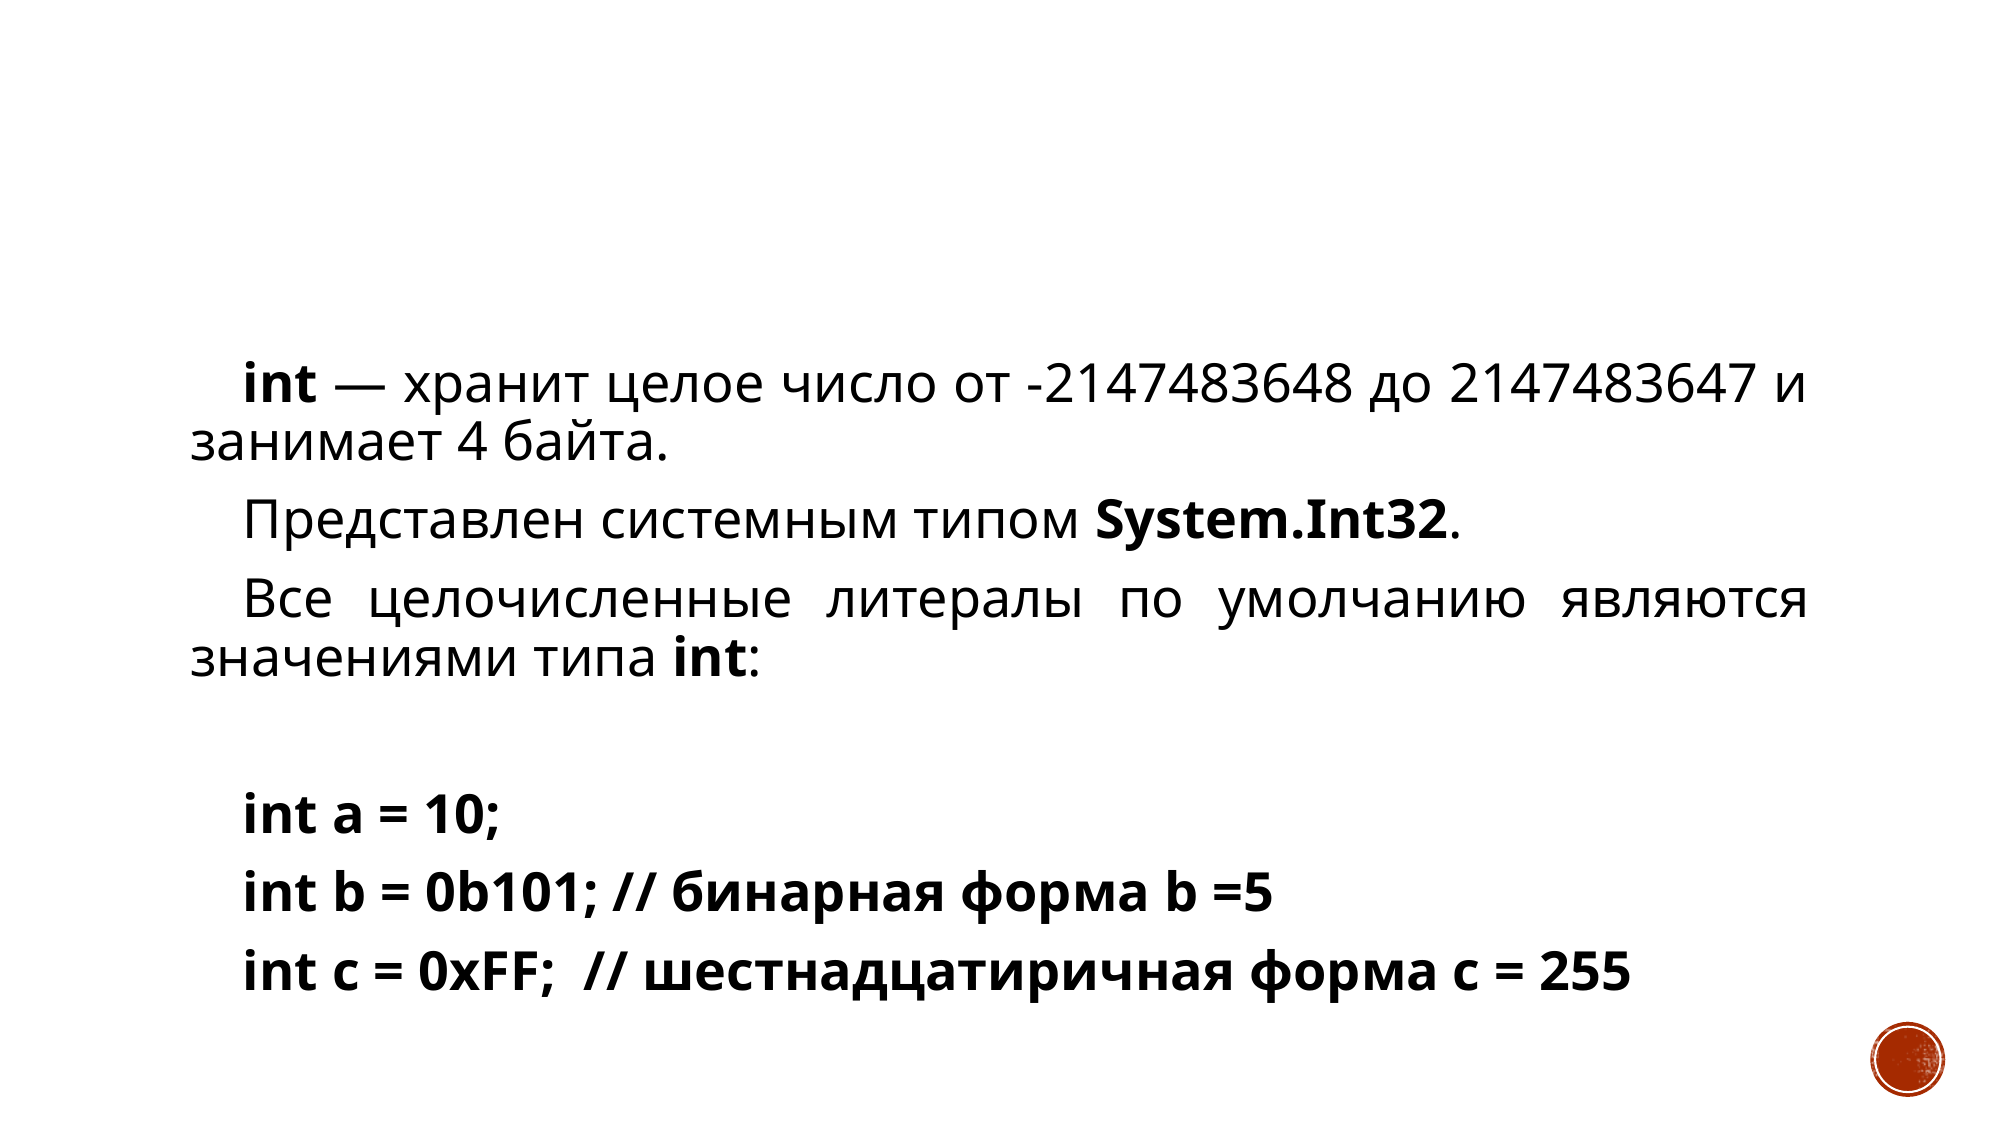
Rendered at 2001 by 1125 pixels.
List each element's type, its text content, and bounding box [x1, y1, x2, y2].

list int — хранит целое число от -2147483648 до 2147483647 и занимает 4 байта. Представлен системным типом System.Int32. Все целочисленные литералы по умолчанию являются значениями типа int: int a = 10; int b = 0b101; // бинарная форма b =5 int c = 0xFF; // шестнадцатиричная форма c = 255 [175, 348, 1826, 1013]
